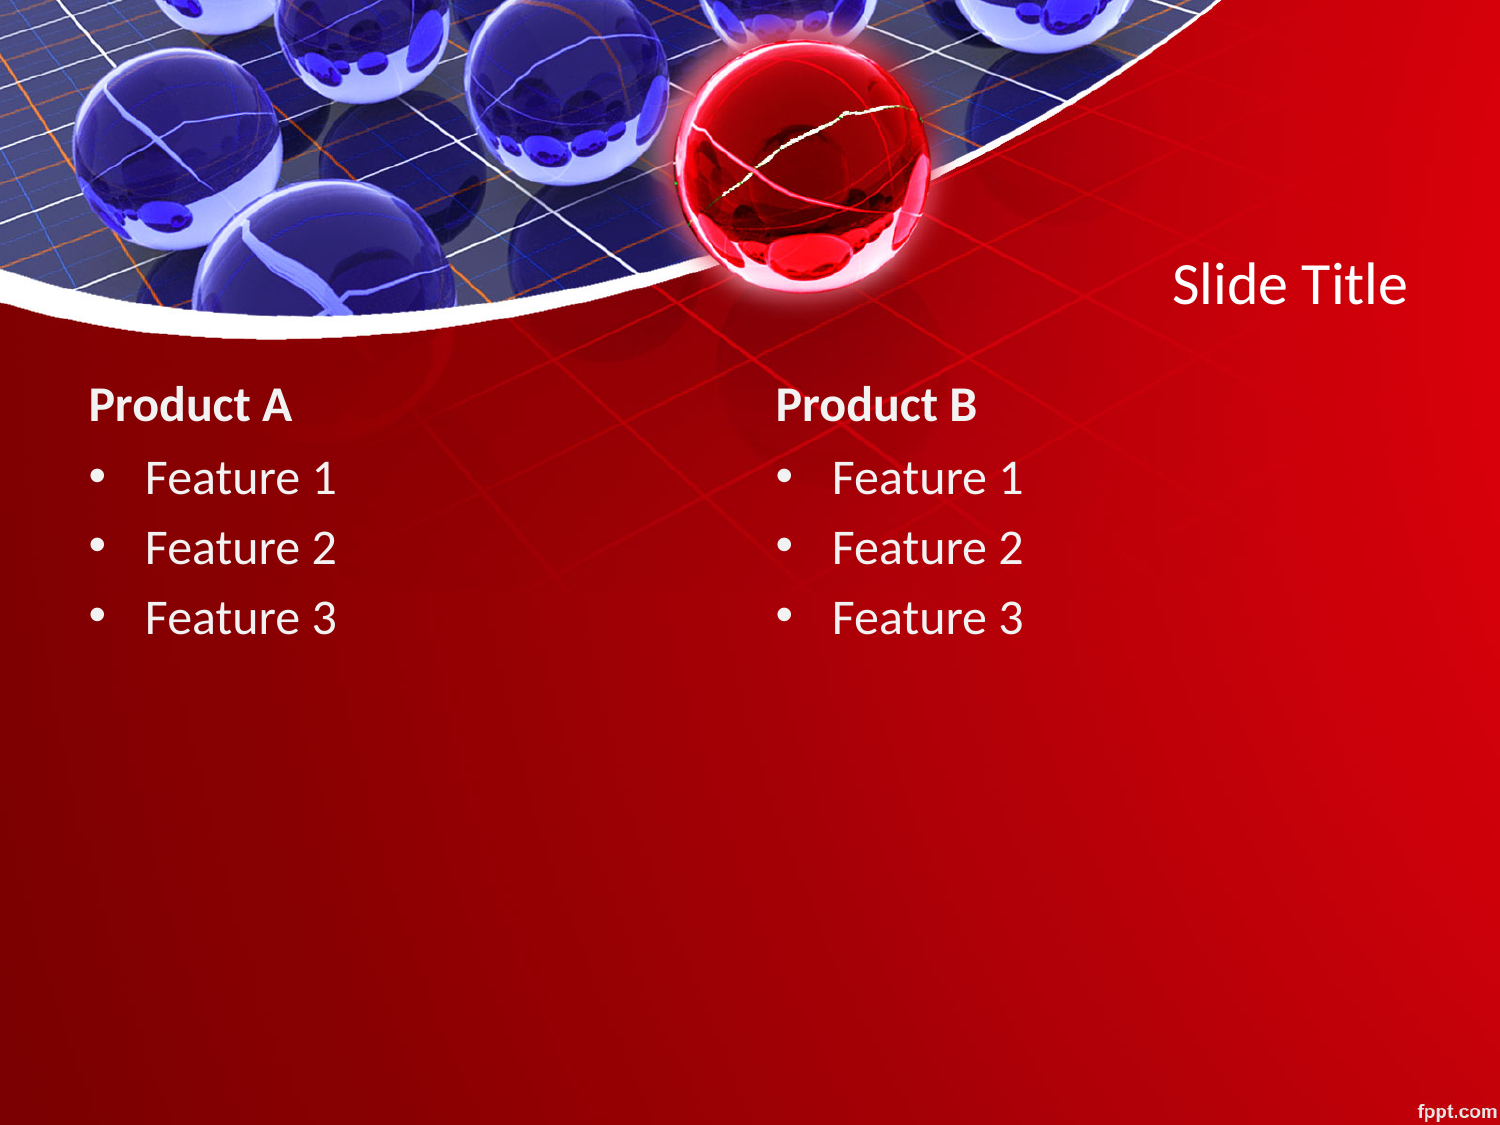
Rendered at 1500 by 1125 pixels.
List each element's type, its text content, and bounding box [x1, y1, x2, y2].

list Feature 1 Feature 2 Feature 3 [73, 437, 737, 936]
list Feature 1 Feature 2 Feature 3 [760, 437, 1424, 936]
title Slide Title [73, 236, 1424, 325]
picture [0, 0, 1500, 1125]
list Product B [760, 333, 1424, 437]
list Product A [73, 333, 737, 437]
